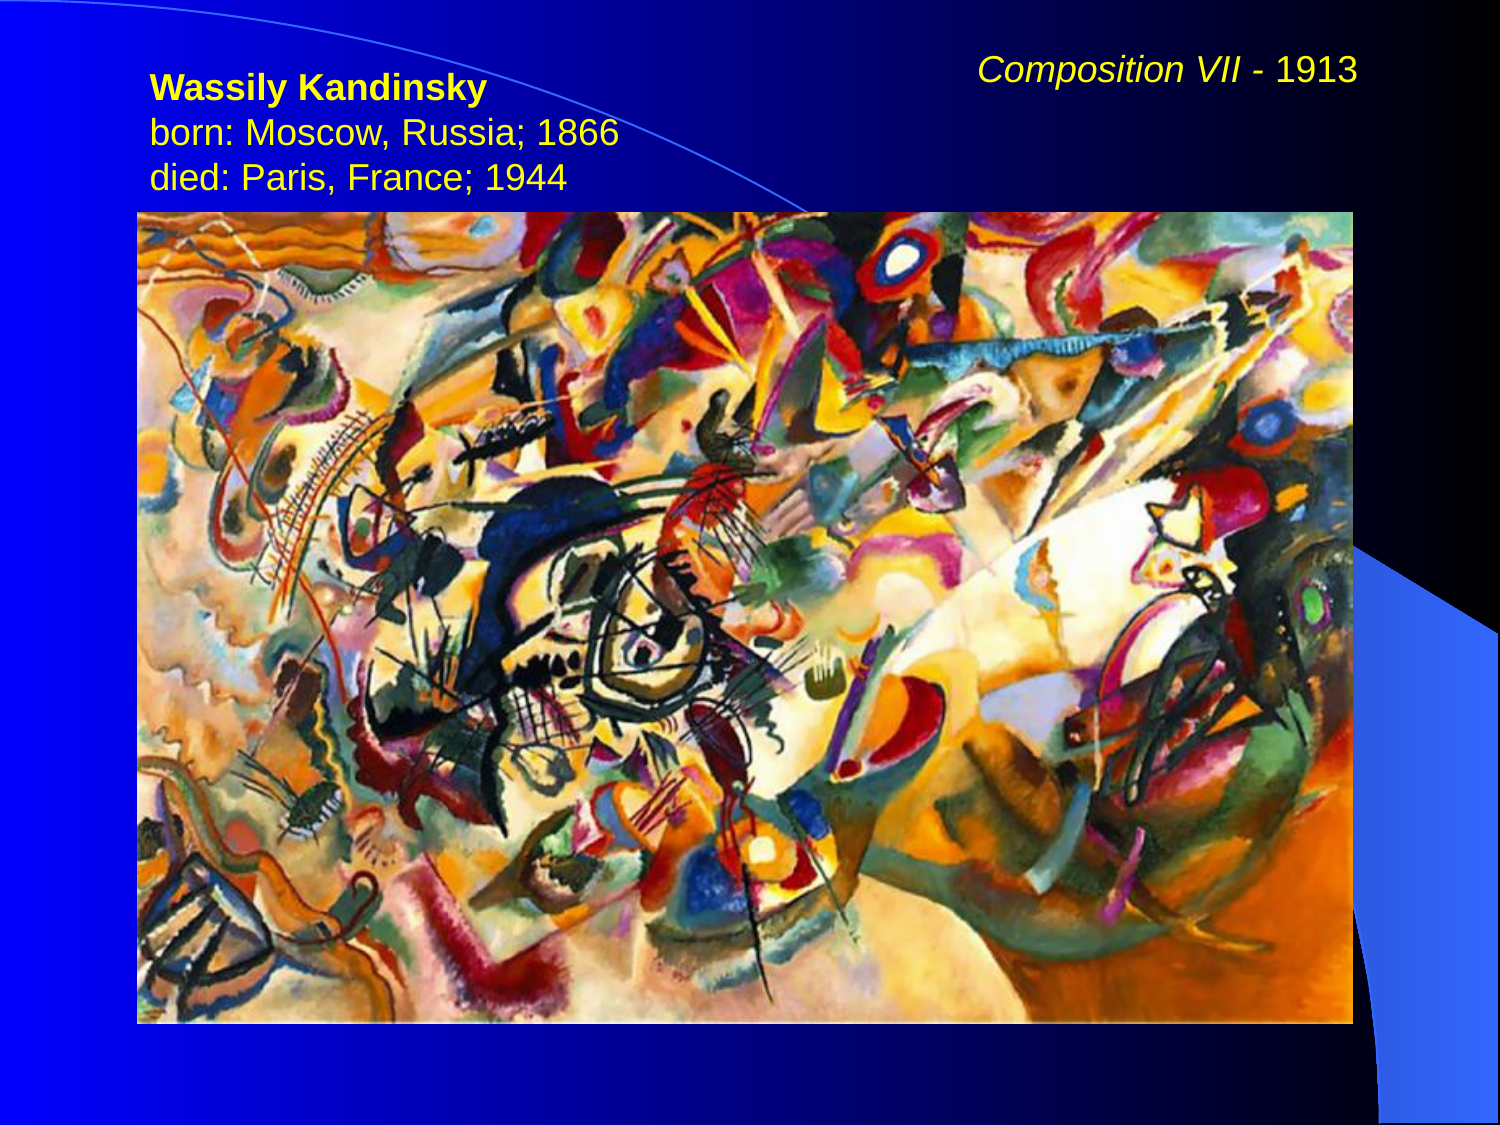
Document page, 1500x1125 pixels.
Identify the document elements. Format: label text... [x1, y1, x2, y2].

picture [137, 212, 1353, 1024]
text_box Wassily Kandinsky born: Moscow, Russia; 1866 died: Paris, France; 1944 [134, 55, 700, 206]
text_box Composition VII - 1913 [962, 37, 1403, 98]
